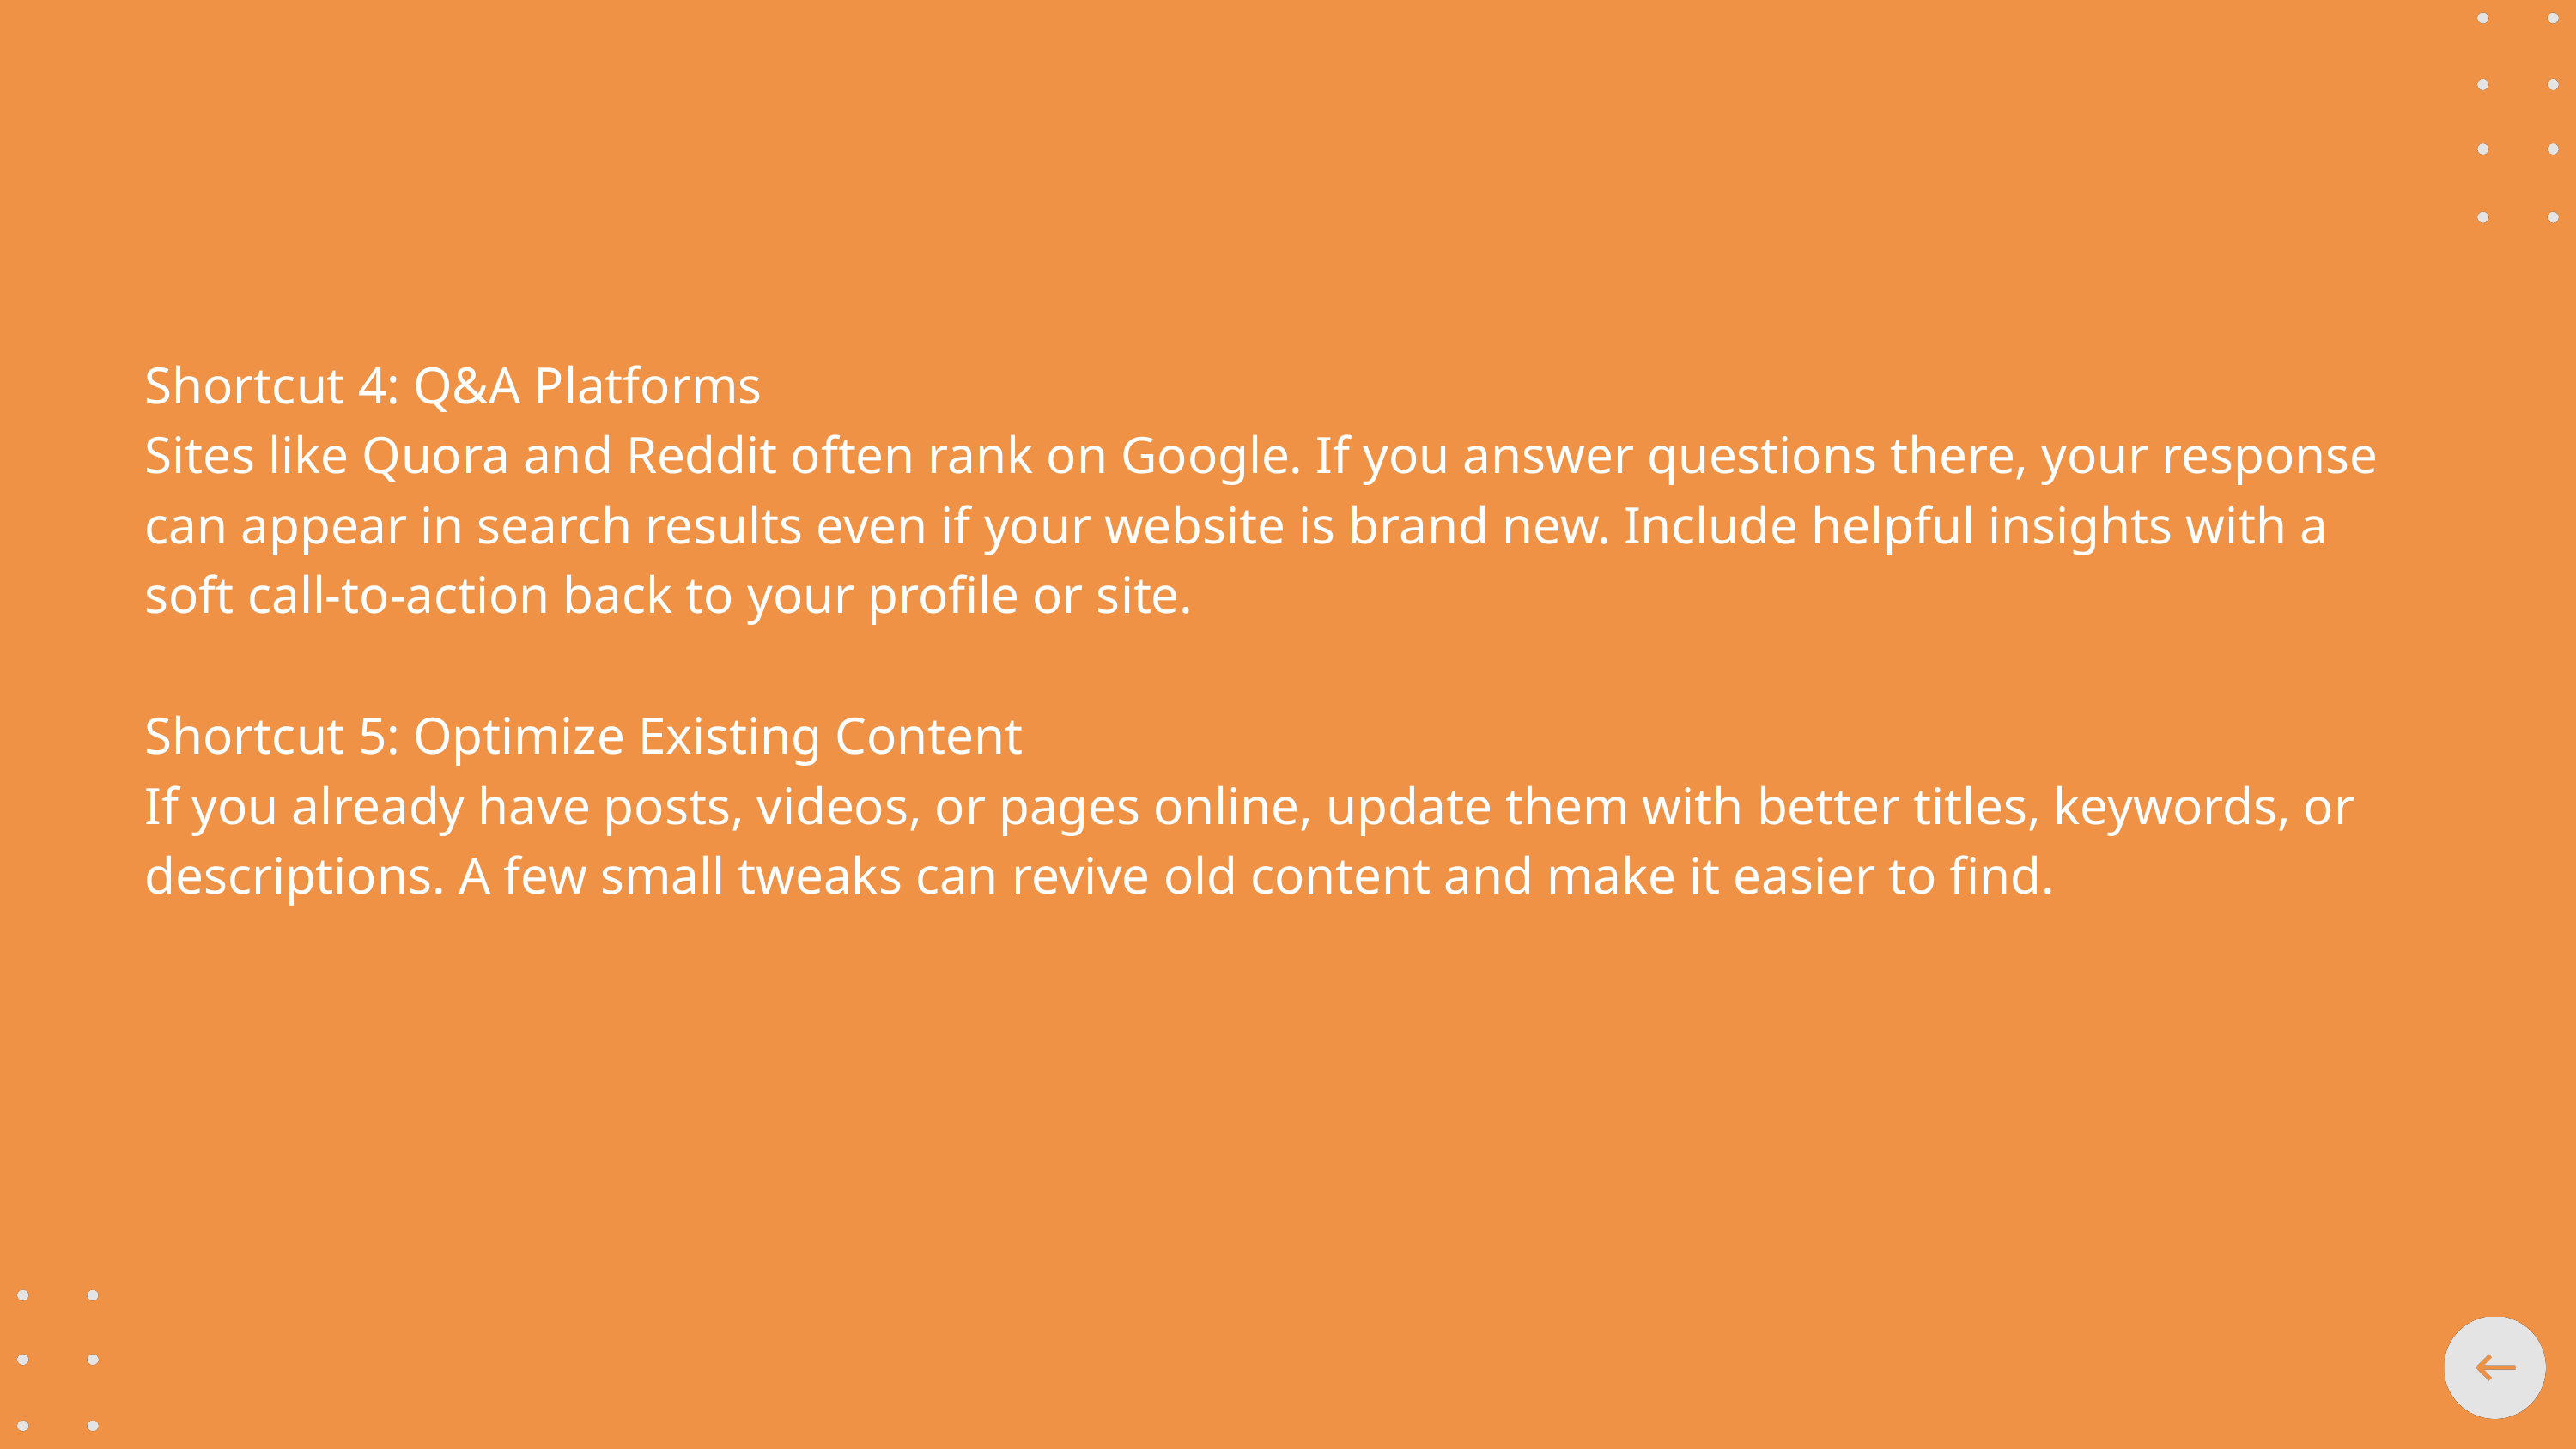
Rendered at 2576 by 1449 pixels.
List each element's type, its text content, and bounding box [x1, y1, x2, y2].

text_box [0, 1285, 103, 1449]
text_box [2470, 0, 2576, 227]
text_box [2444, 1316, 2547, 1419]
text_box Shortcut 4: Q&A Platforms Sites like Quora and Reddit often rank on Google. If you answer questions there, your response can appear in search results even if your website is brand new. Include helpful insights with a soft call-to-action back to your profile or site. Shortcut 5: Optimize Existing Content If you already have posts, videos, or pages online, update them with better titles, keywords, or descriptions. A few small tweaks can revive old content and make it easier to find. [144, 343, 2391, 975]
